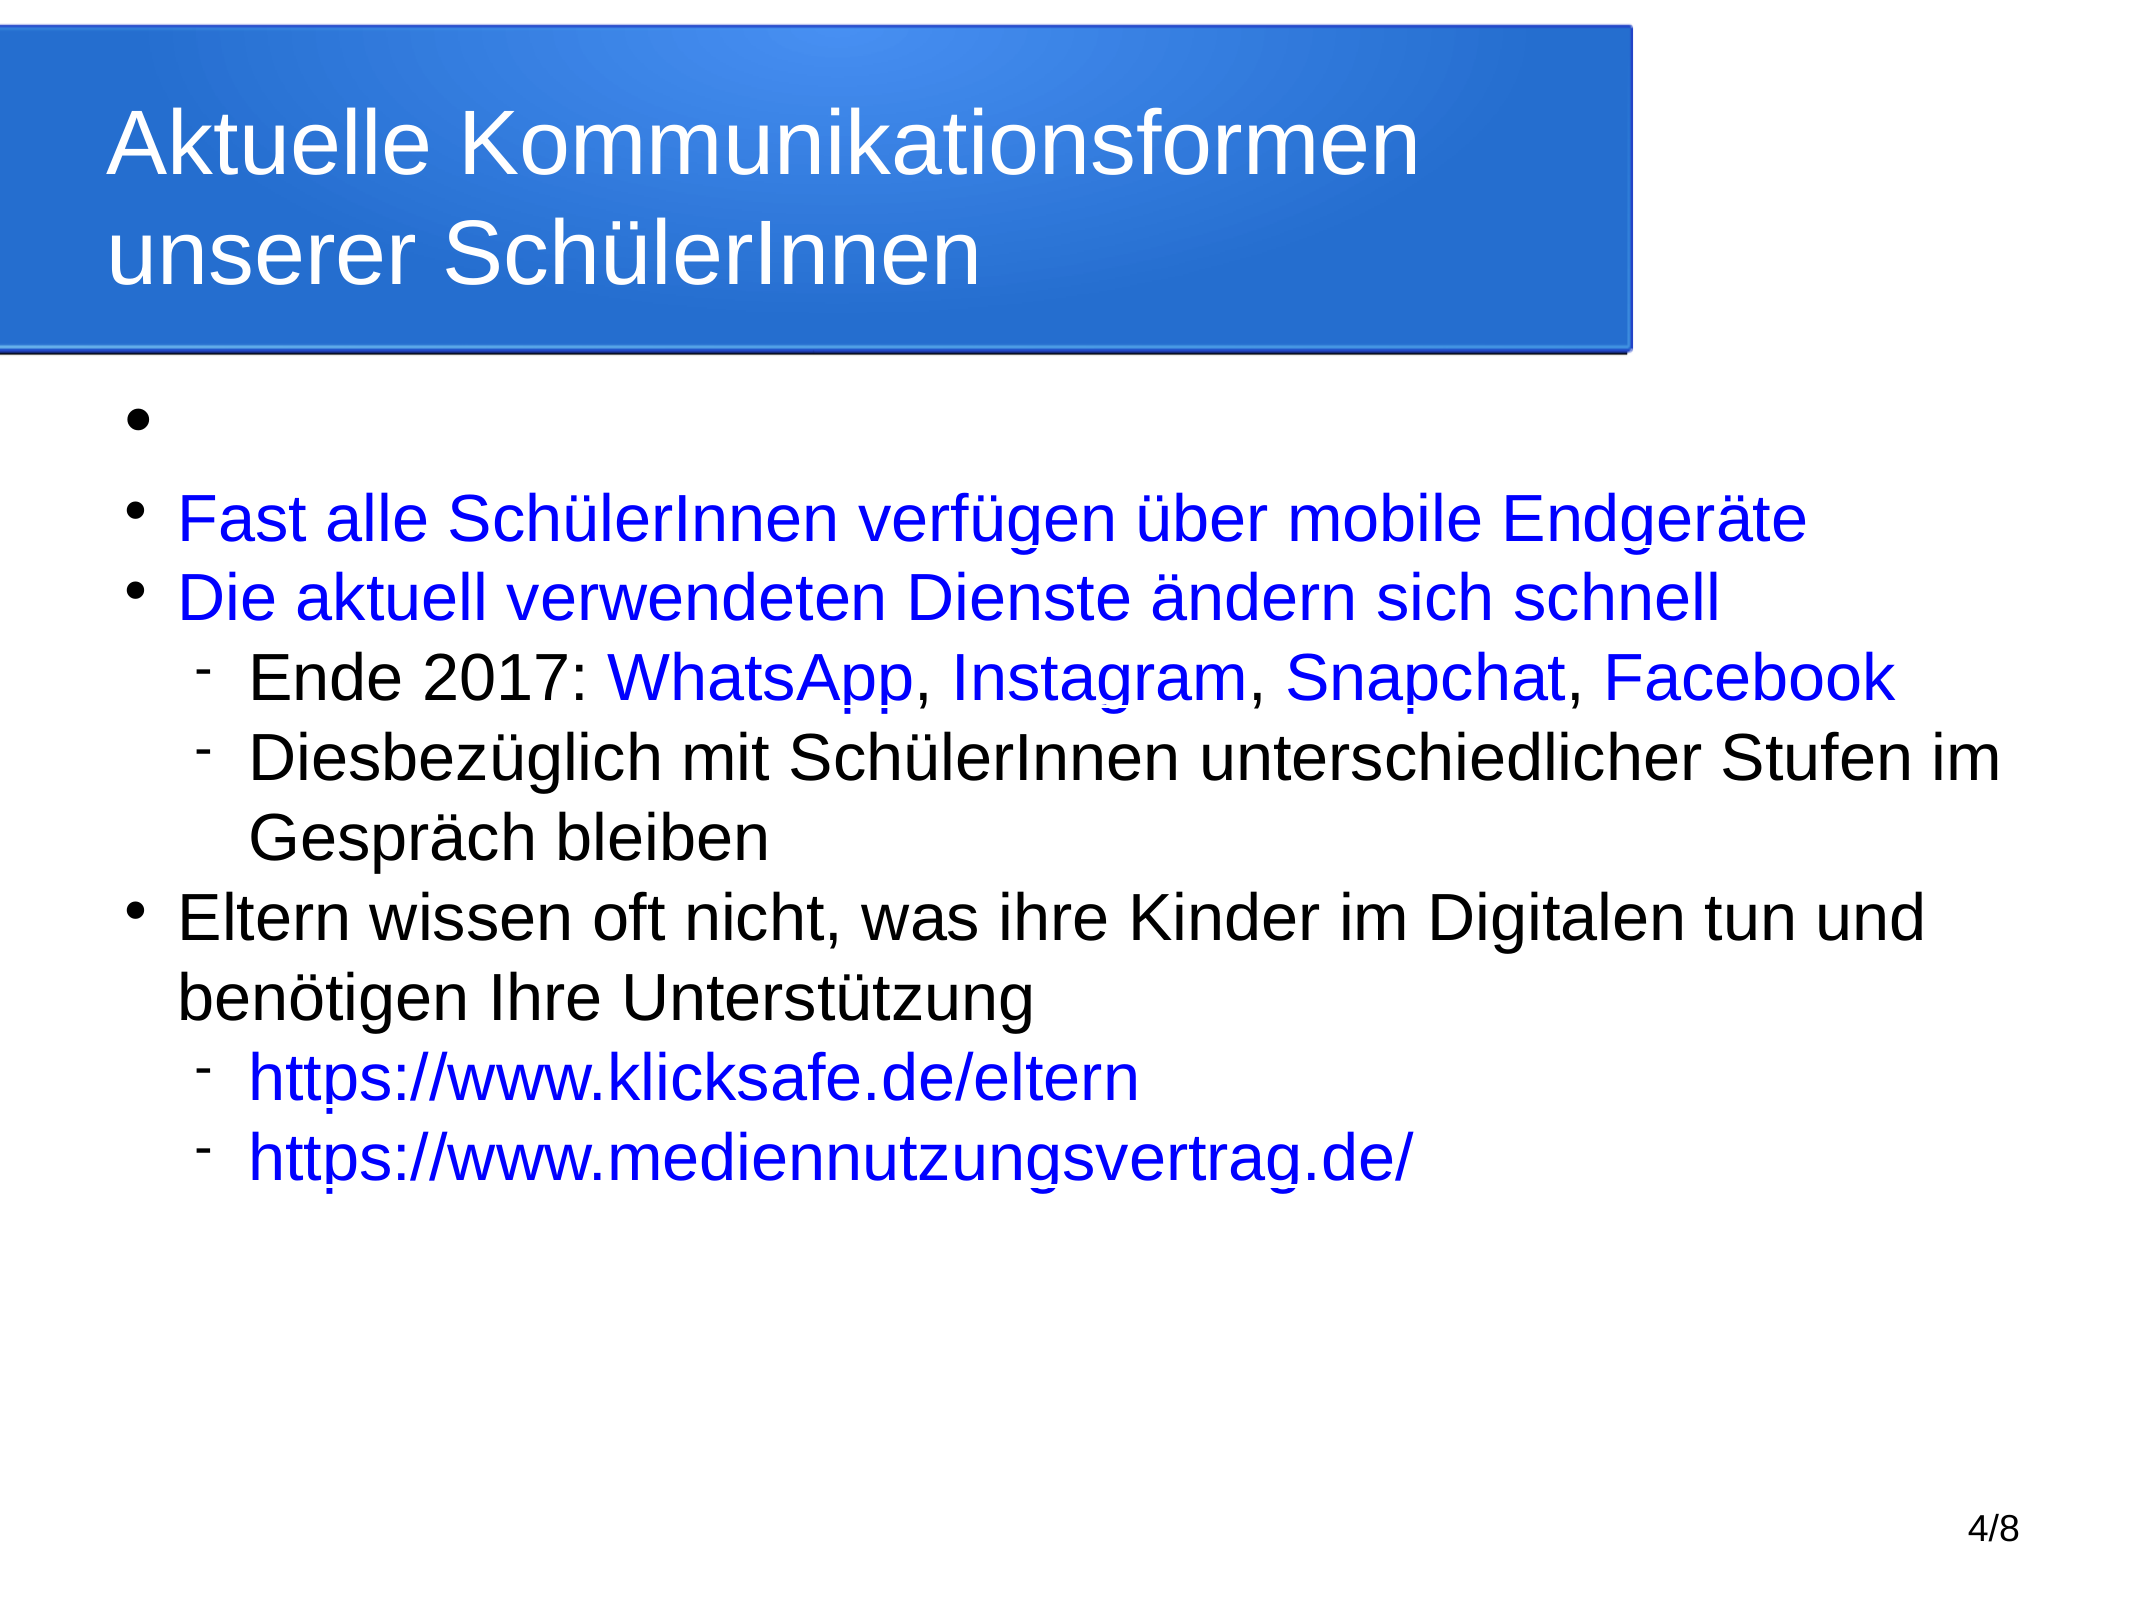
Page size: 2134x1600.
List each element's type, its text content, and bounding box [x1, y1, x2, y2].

text_box Aktuelle Kommunikationsformen unserer SchülerInnen [106, 60, 1593, 325]
text_box 4/8 [1953, 1496, 2088, 1554]
text_box Fast alle SchülerInnen verfügen über mobile Endgeräte Die aktuell verwendeten Dienste ändern sich schnell Ende 2017: WhatsApp, Instagram, Snapchat, Facebook Diesbezüglich mit SchülerInnen unterschiedlicher Stufen im Gespräch bleiben Eltern wissen oft nicht, was ihre Kinder im Digitalen tun und benötigen Ihre Unterstützung https://www.klicksafe.de/eltern https://www.mediennutzungsvertrag.de/ [106, 374, 2027, 1600]
picture [0, 22, 1638, 363]
